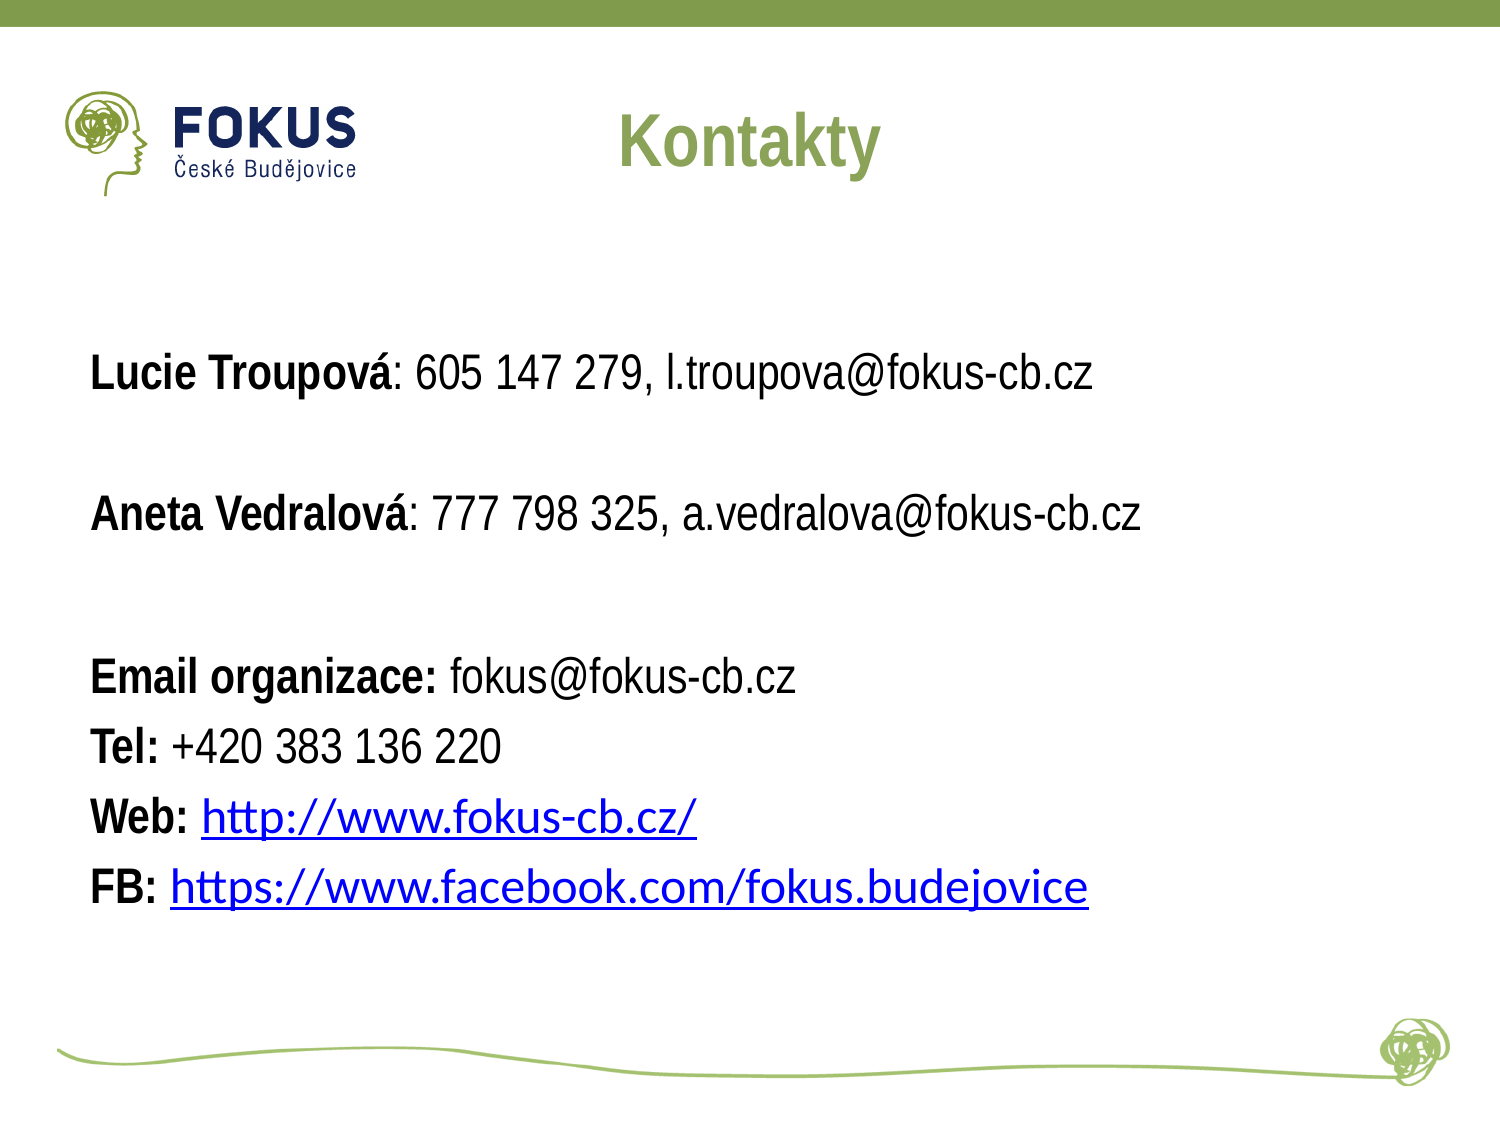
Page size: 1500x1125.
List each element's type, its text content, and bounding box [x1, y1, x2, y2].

list Lucie Troupová: 605 147 279, l.troupova@fokus-cb.cz Aneta Vedralová: 777 798 325, a.vedralova@fokus-cb.cz Email organizace: fokus@fokus-cb.cz Tel: +420 383 136 220 Web: http://www.fokus-cb.cz/ FB: https://www.facebook.com/fokus.budejovice [74, 262, 1426, 1006]
title Kontakty [74, 42, 1426, 231]
picture [0, 0, 1500, 1125]
